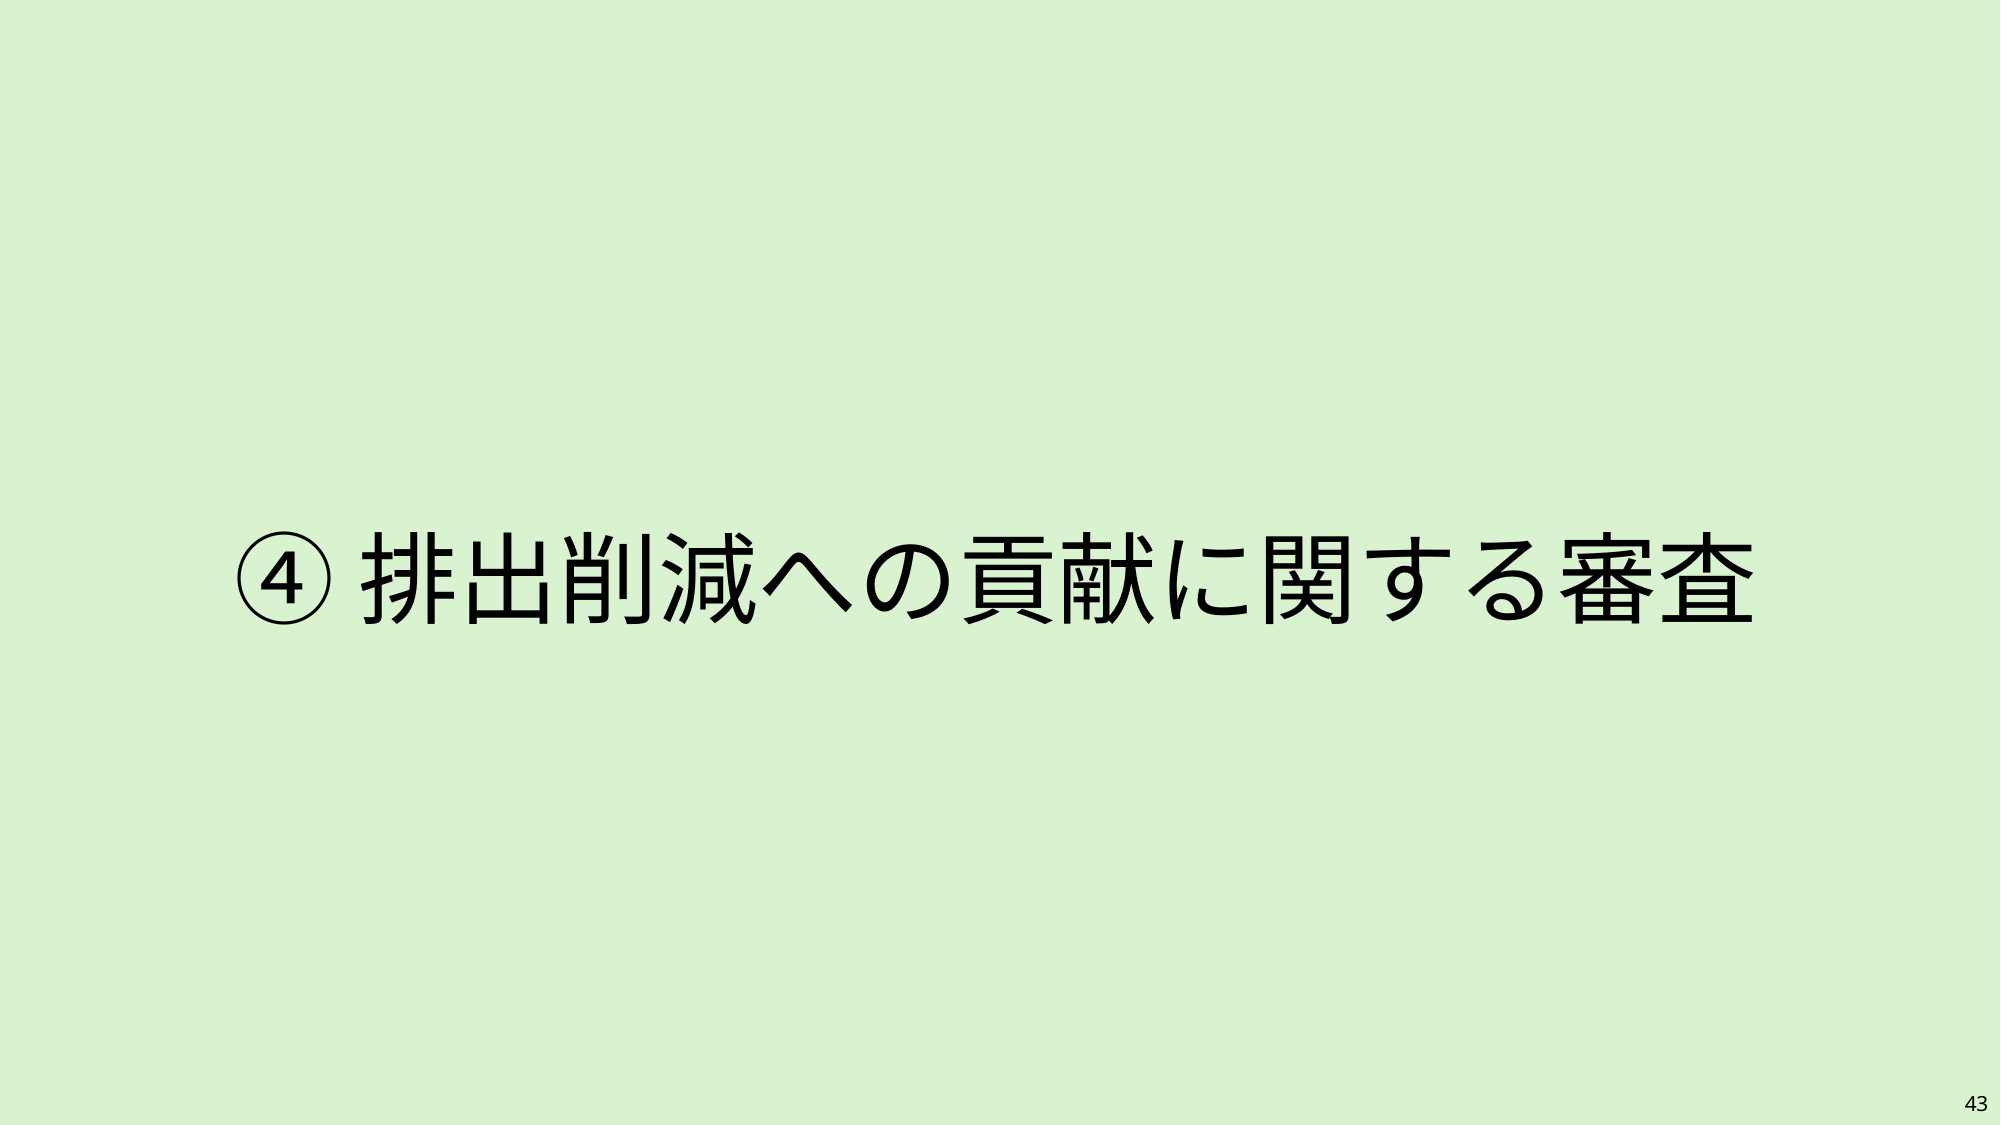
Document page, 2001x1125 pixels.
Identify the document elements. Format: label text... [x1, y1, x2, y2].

text_box ④排出削減への貢献に関する審査 [125, 298, 1867, 827]
